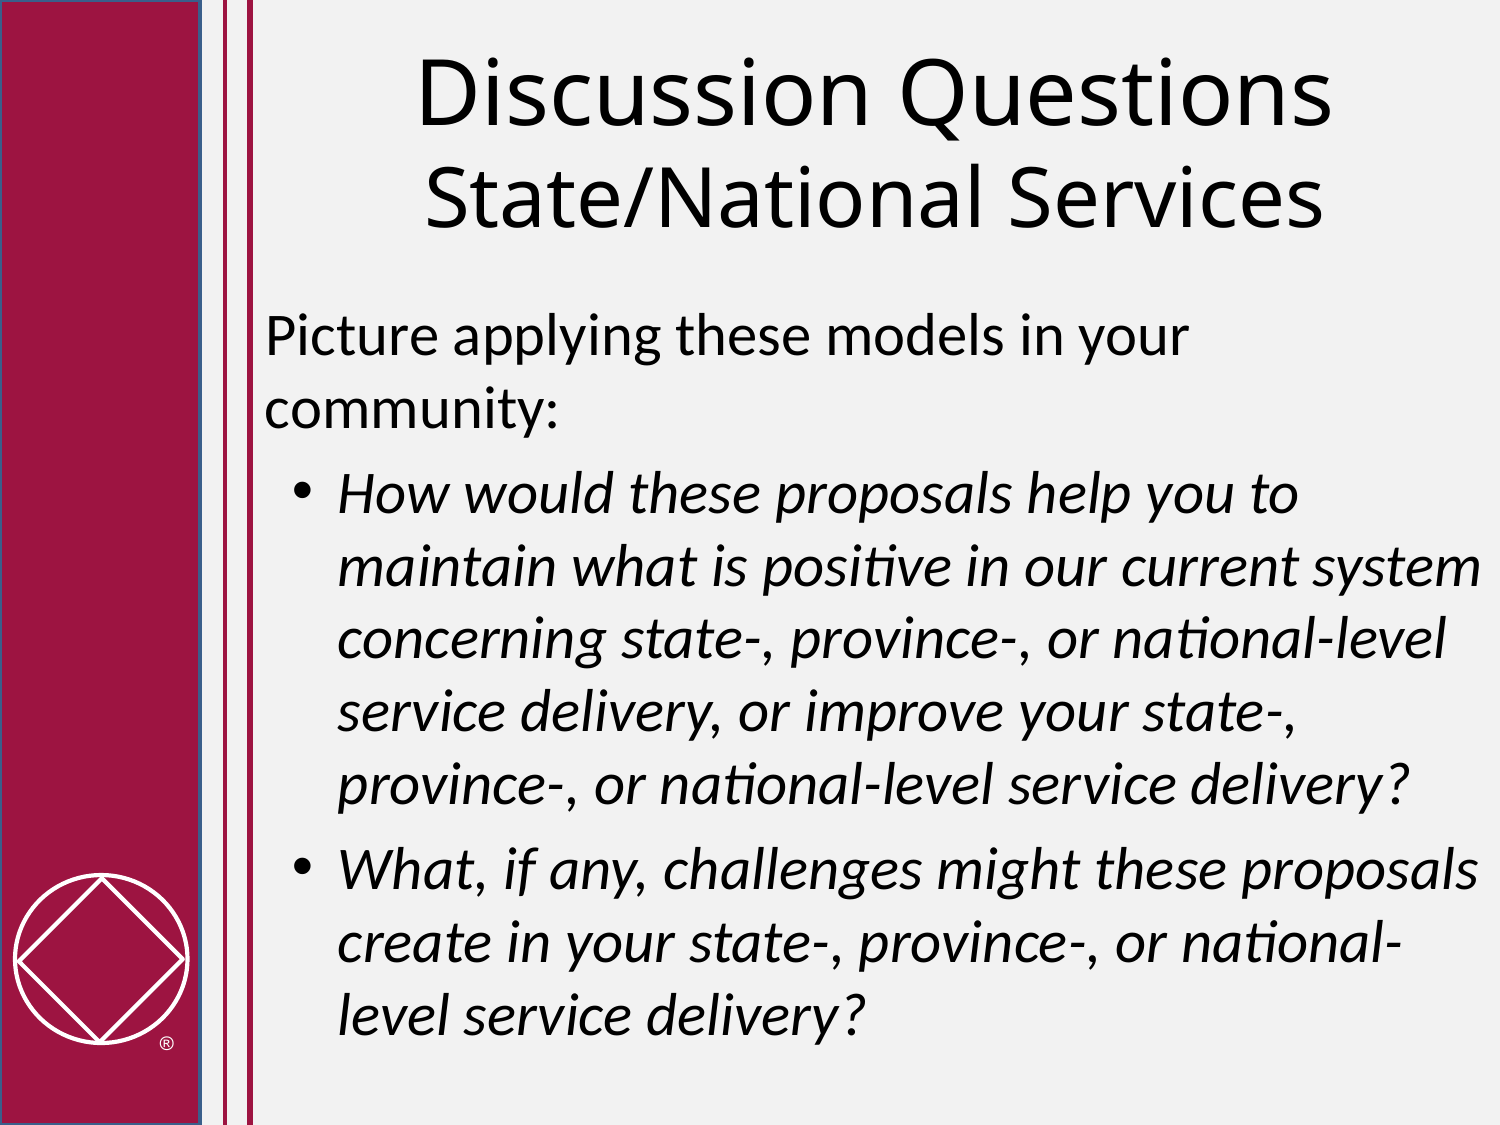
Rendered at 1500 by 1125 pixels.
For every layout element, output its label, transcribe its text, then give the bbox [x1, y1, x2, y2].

title Discussion Questions State/National Services [249, 45, 1500, 233]
list Picture applying these models in your community: How would these proposals help you to maintain what is positive in our current system concerning state-, province-, or national-level service delivery, or improve your state-, province-, or national-level service delivery? What, if any, challenges might these proposals create in your state-, province-, or national-level service delivery? [249, 287, 1500, 1125]
